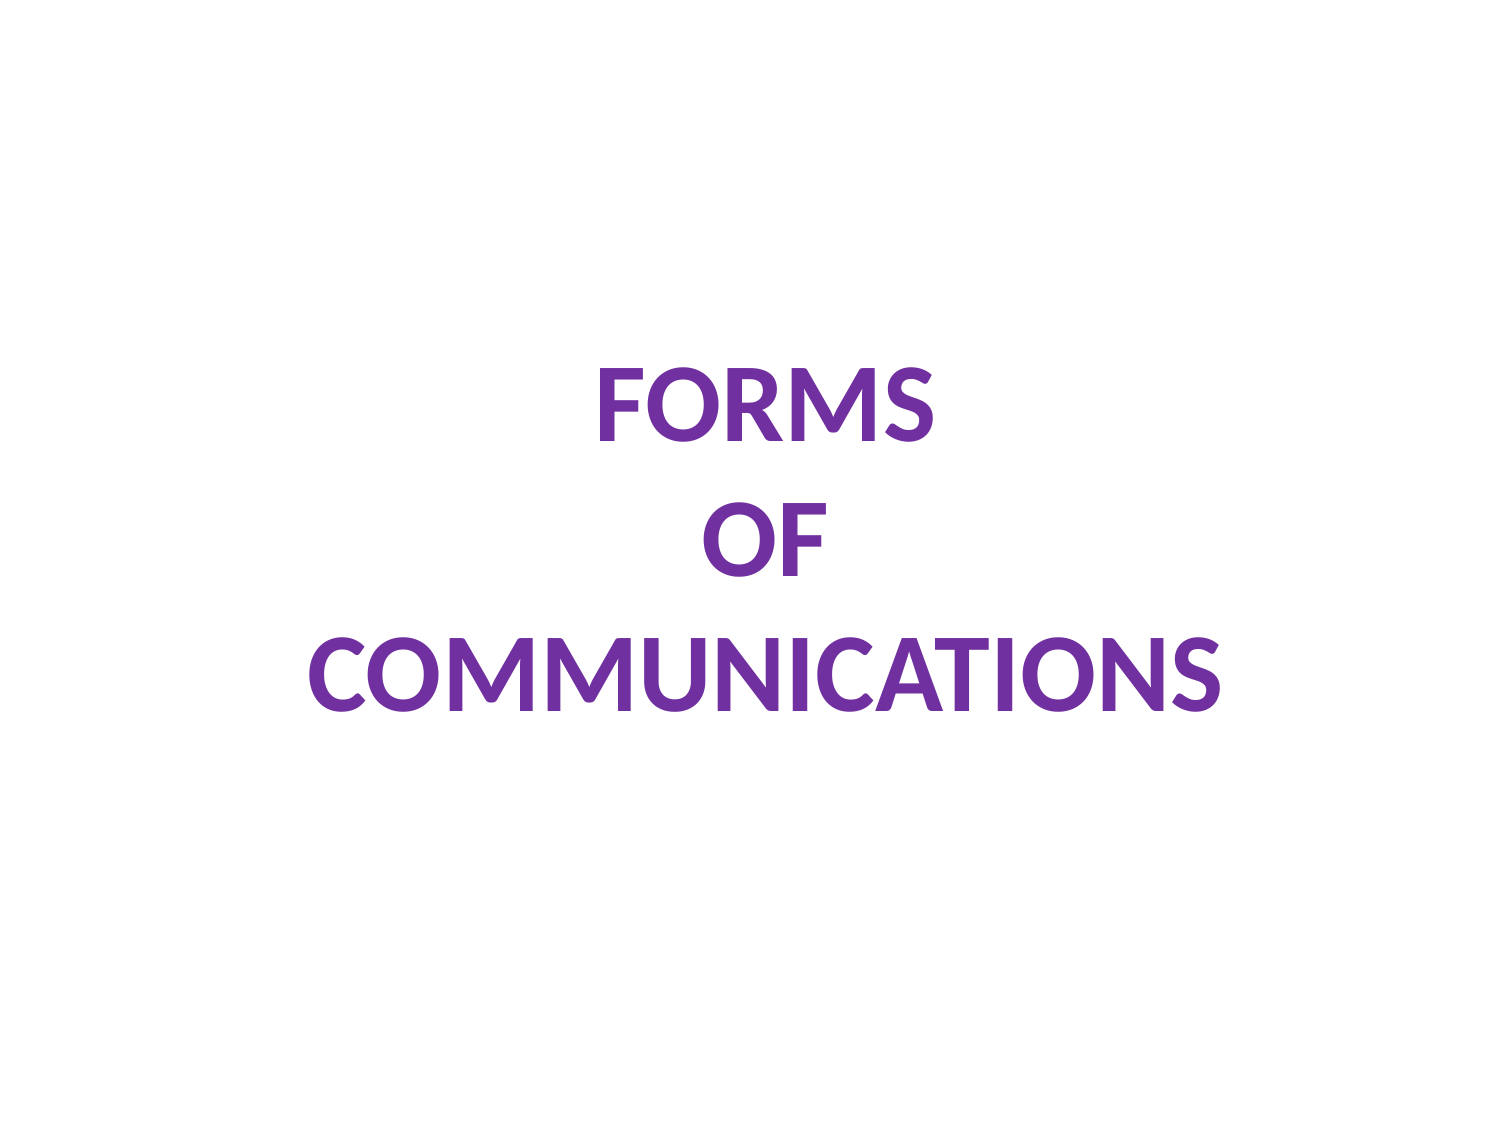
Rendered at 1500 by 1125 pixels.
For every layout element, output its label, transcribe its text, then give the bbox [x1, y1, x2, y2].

text_box FORMS OF COMMUNICATIONS [292, 321, 1239, 741]
